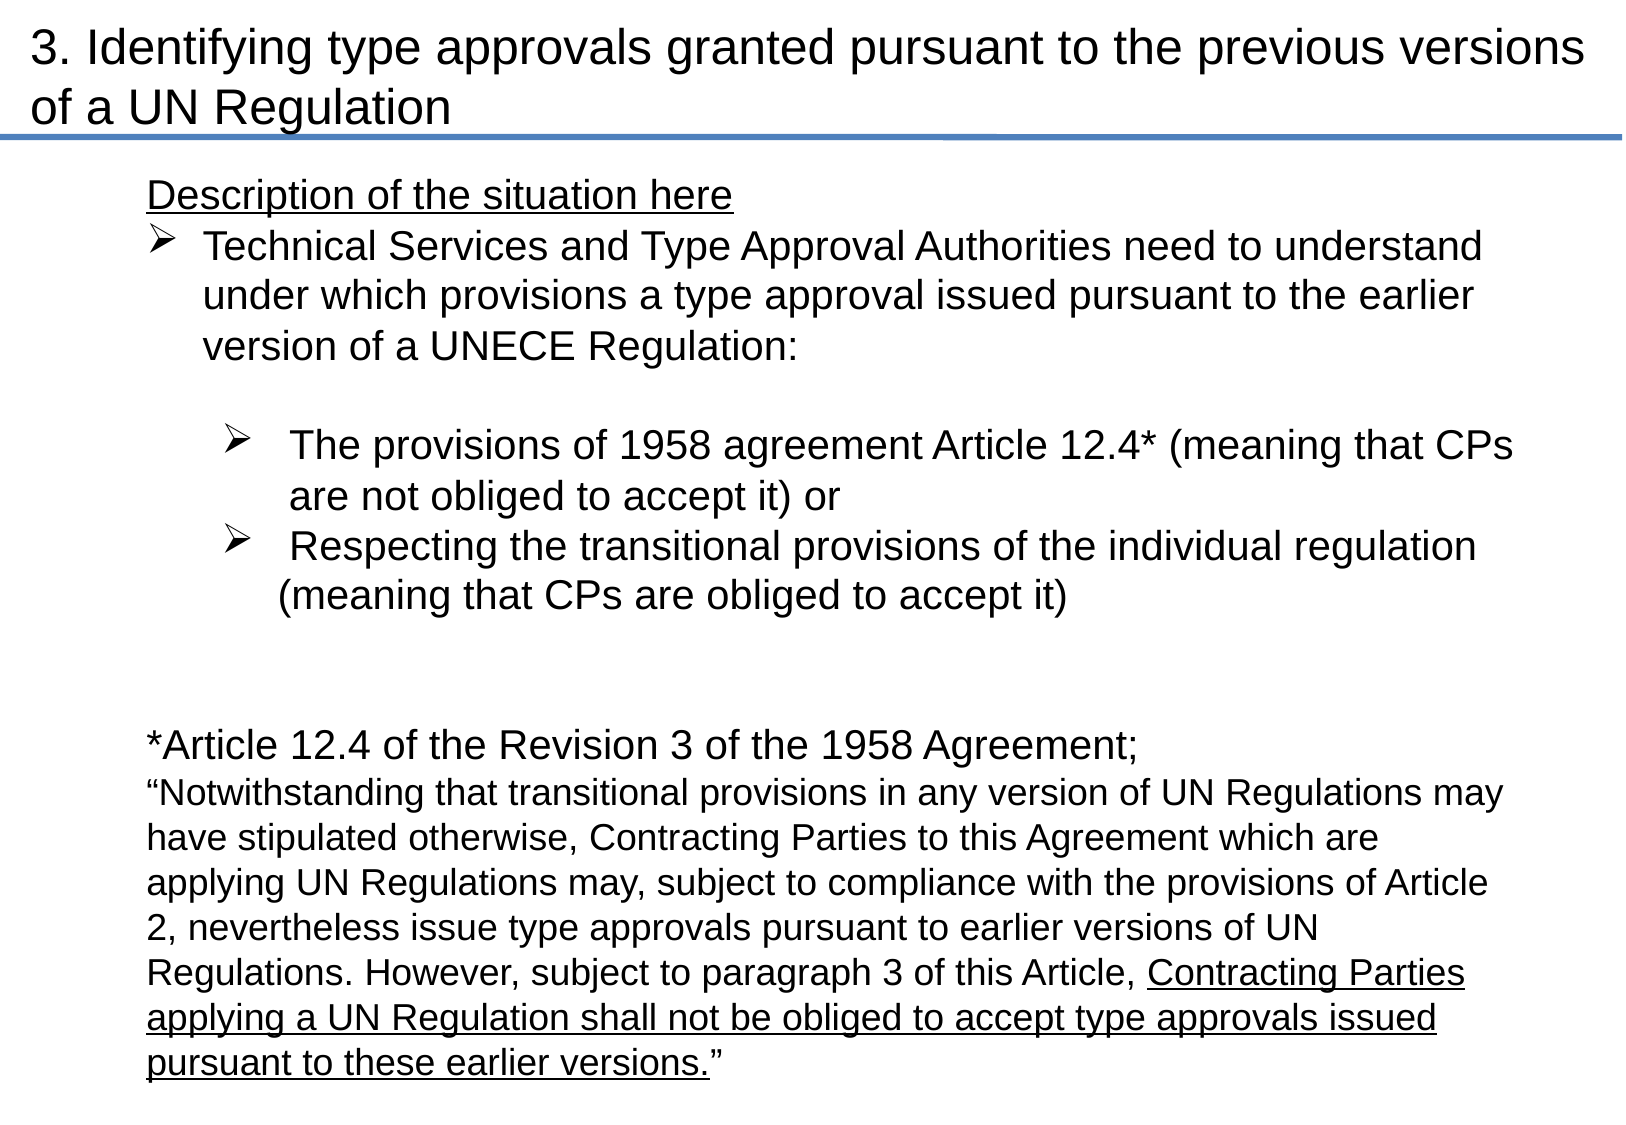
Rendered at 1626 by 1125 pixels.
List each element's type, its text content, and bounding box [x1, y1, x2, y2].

text_box Description of the situation here Technical Services and Type Approval Authorities need to understand under which provisions a type approval issued pursuant to the earlier version of a UNECE Regulation: The provisions of 1958 agreement Article 12.4* (meaning that CPs are not obliged to accept it) or Respecting the transitional provisions of the individual regulation (meaning that CPs are obliged to accept it) *Article 12.4 of the Revision 3 of the 1958 Agreement; “Notwithstanding that transitional provisions in any version of UN Regulations may have stipulated otherwise, Contracting Parties to this Agreement which are applying UN Regulations may, subject to compliance with the provisions of Article 2, nevertheless issue type approvals pursuant to earlier versions of UN Regulations. However, subject to paragraph 3 of this Article, Contracting Parties applying a UN Regulation shall not be obliged to accept type approvals issued pursuant to these earlier versions.” [56, 160, 1539, 1091]
text_box 3. Identifying type approvals granted pursuant to the previous versions of a UN Regulation [15, 7, 1604, 142]
